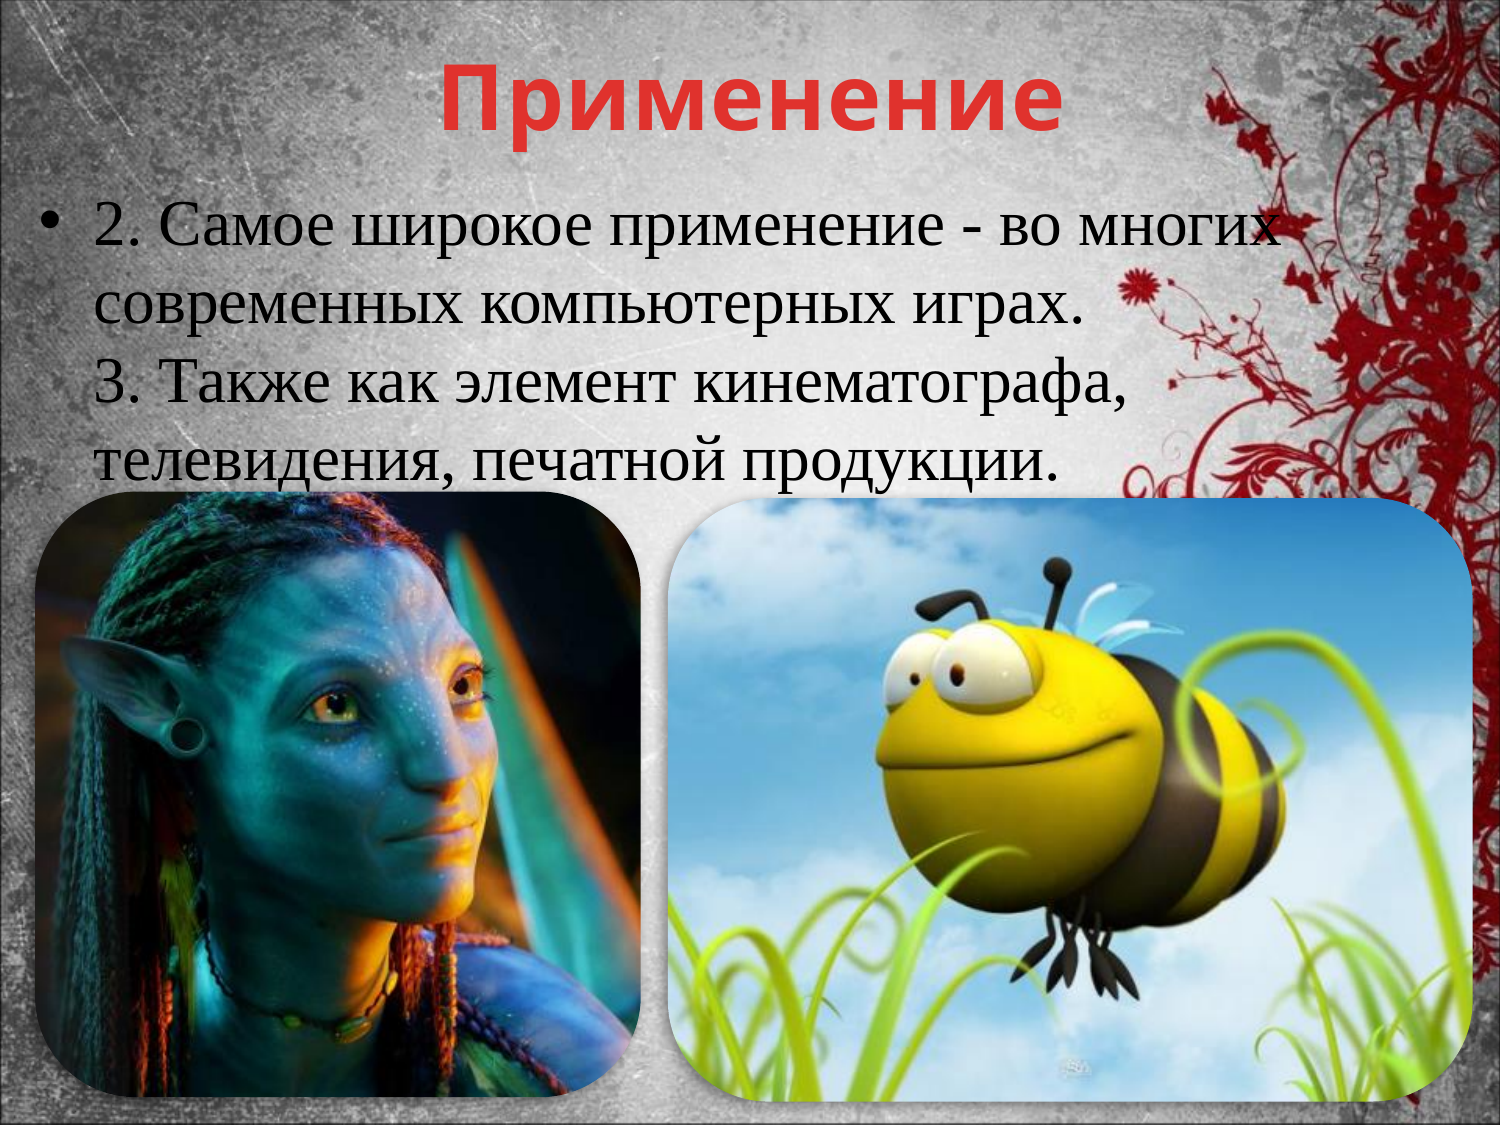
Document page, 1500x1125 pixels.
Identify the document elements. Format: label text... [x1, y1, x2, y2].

list 2. Самое широкое применение - во многих современных компьютерных играх. 3. Также как элемент кинематографа, телевидения, печатной продукции. [23, 172, 1471, 504]
picture [0, 0, 1500, 1125]
title Применение [76, 0, 1427, 172]
